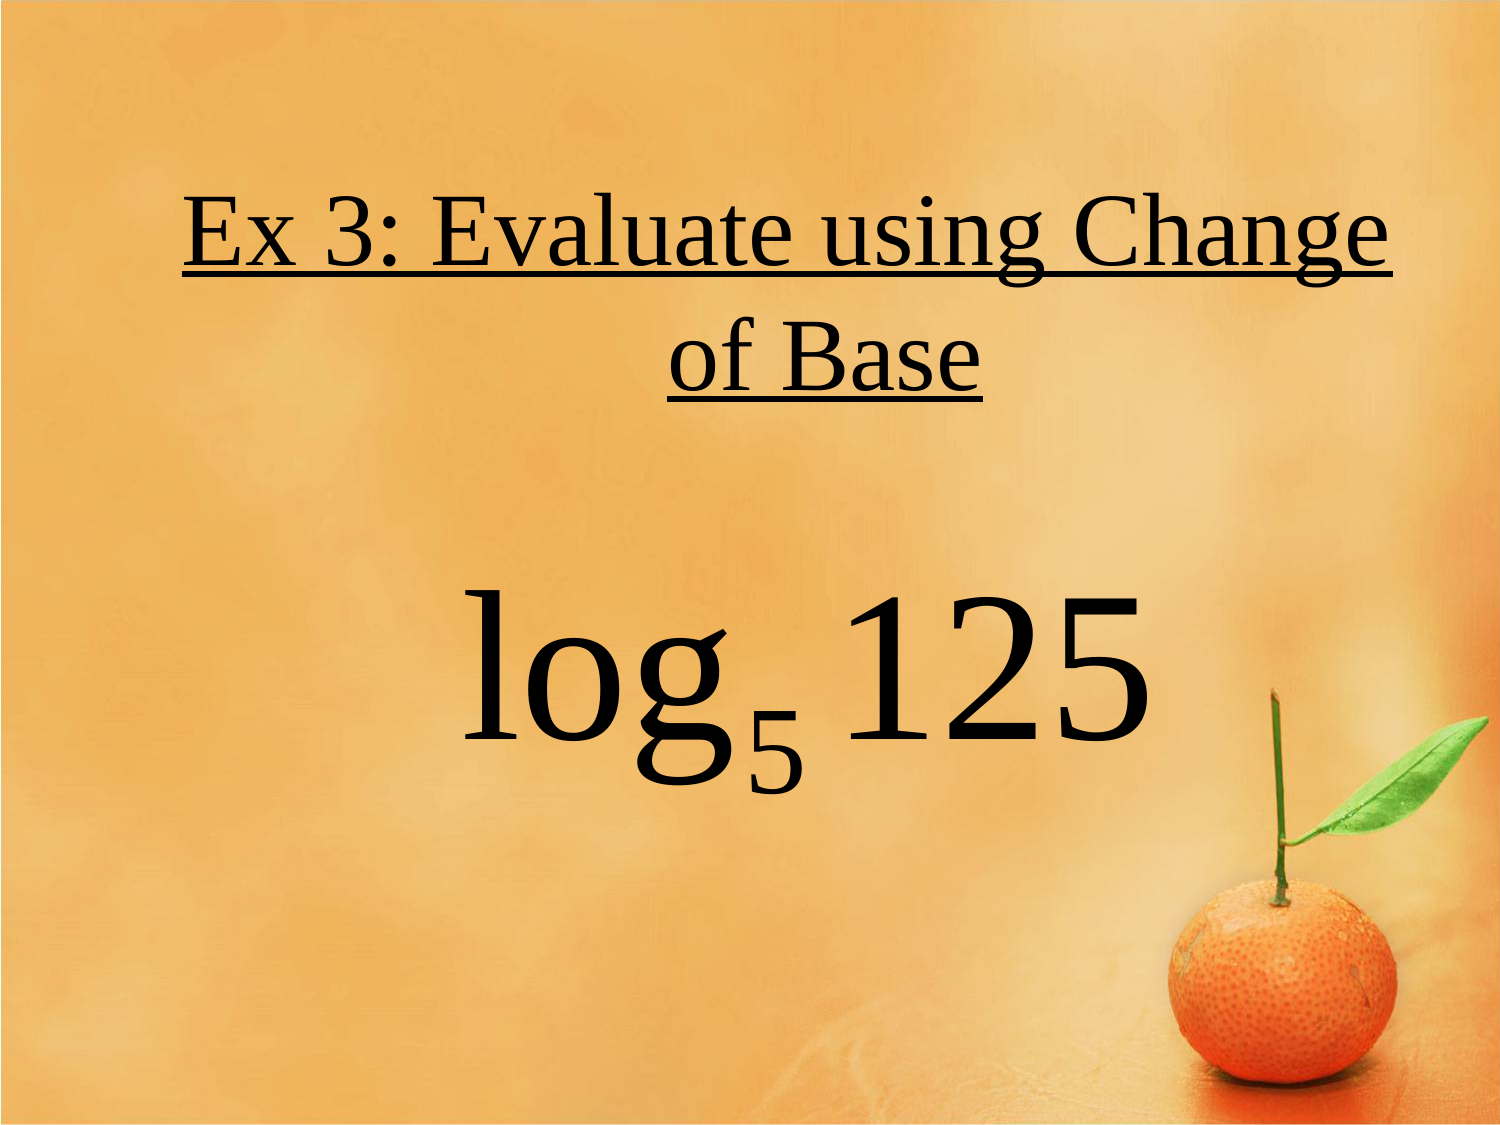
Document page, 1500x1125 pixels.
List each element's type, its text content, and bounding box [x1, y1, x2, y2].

text_box Ex 3: Evaluate using Change of Base [162, 153, 1413, 1044]
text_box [431, 524, 1184, 847]
picture [0, 0, 1500, 1125]
